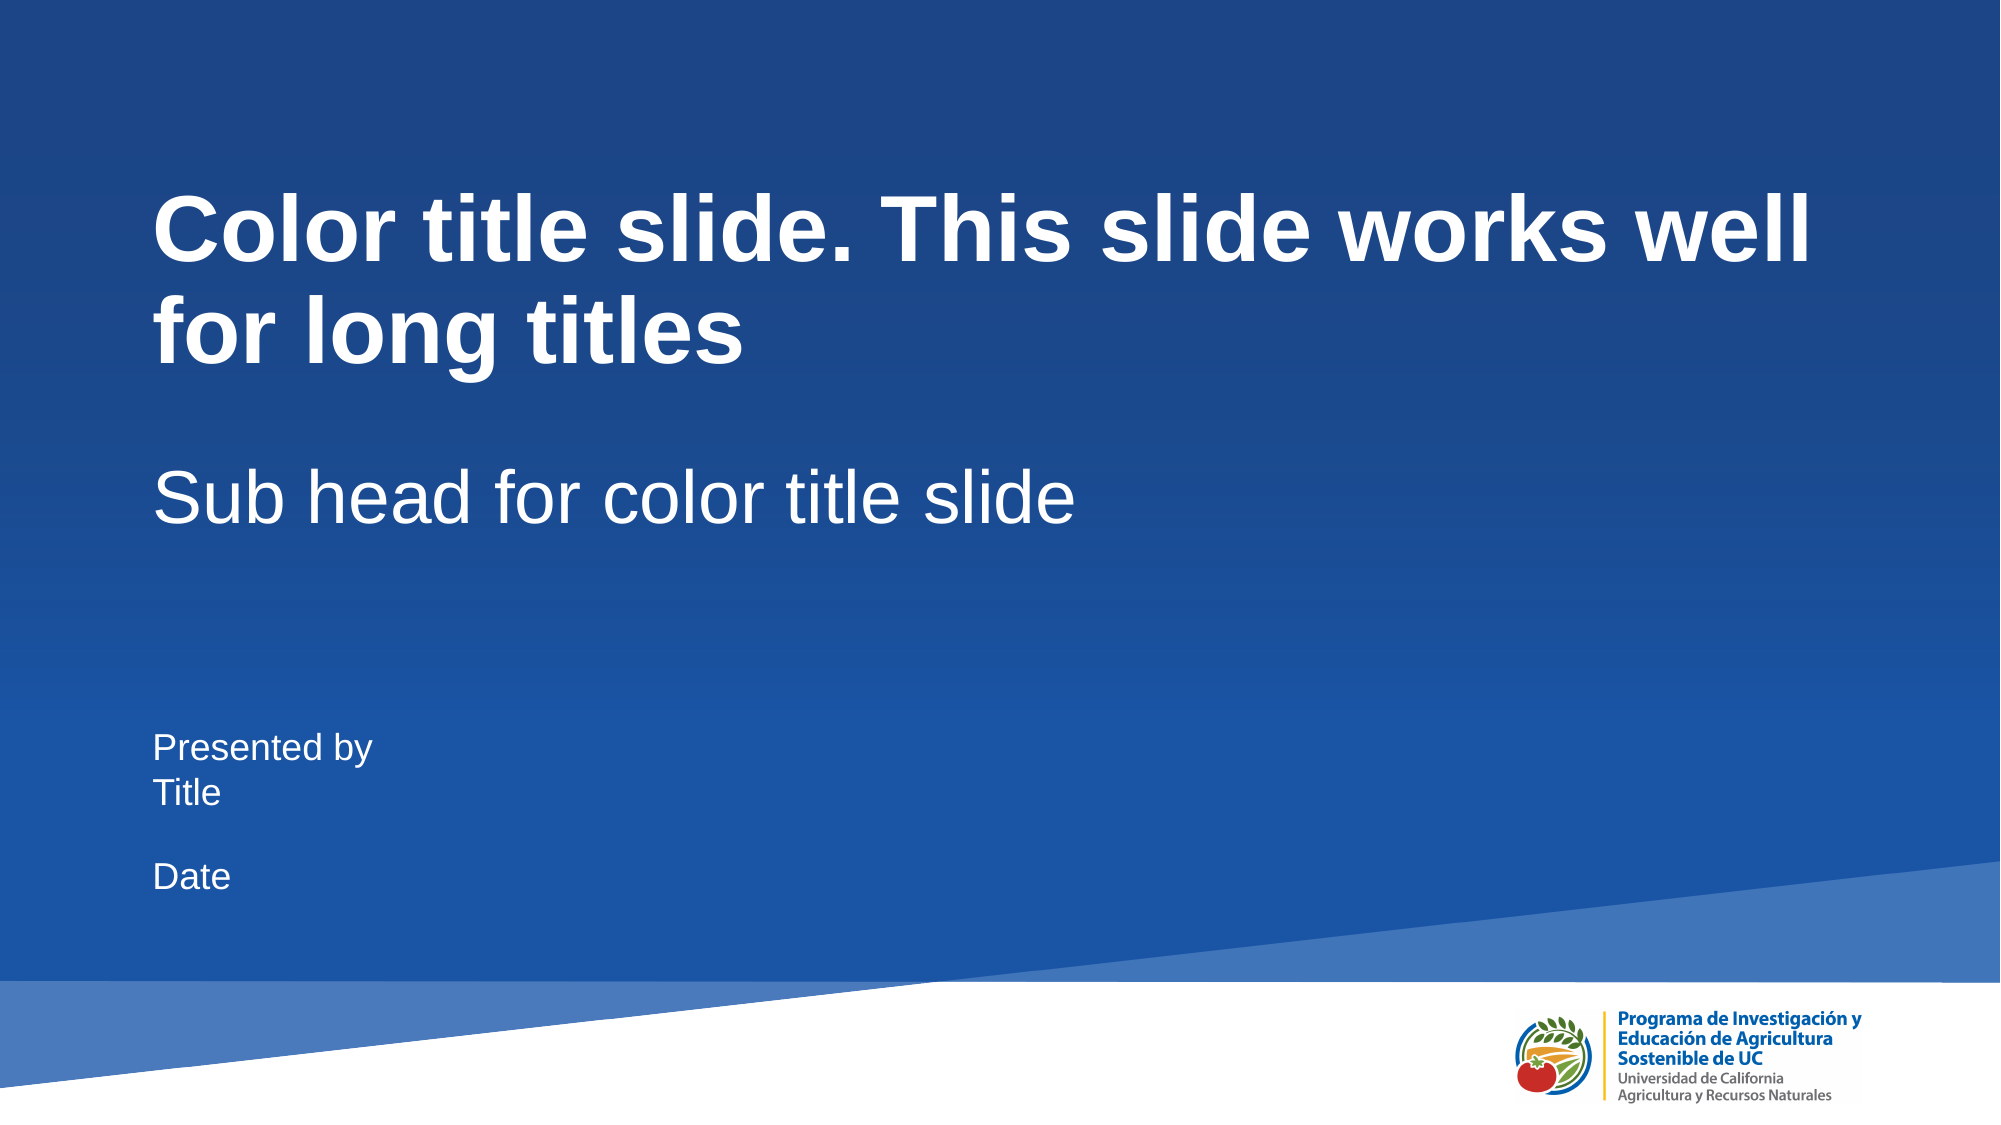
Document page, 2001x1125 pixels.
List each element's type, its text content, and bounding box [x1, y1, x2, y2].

list Presented by Title [137, 715, 698, 824]
list Sub head for color title slide [137, 451, 1494, 583]
picture [0, 0, 2000, 1125]
title Color title slide. This slide works well for long titles [137, 173, 1863, 391]
list Date [137, 849, 607, 937]
